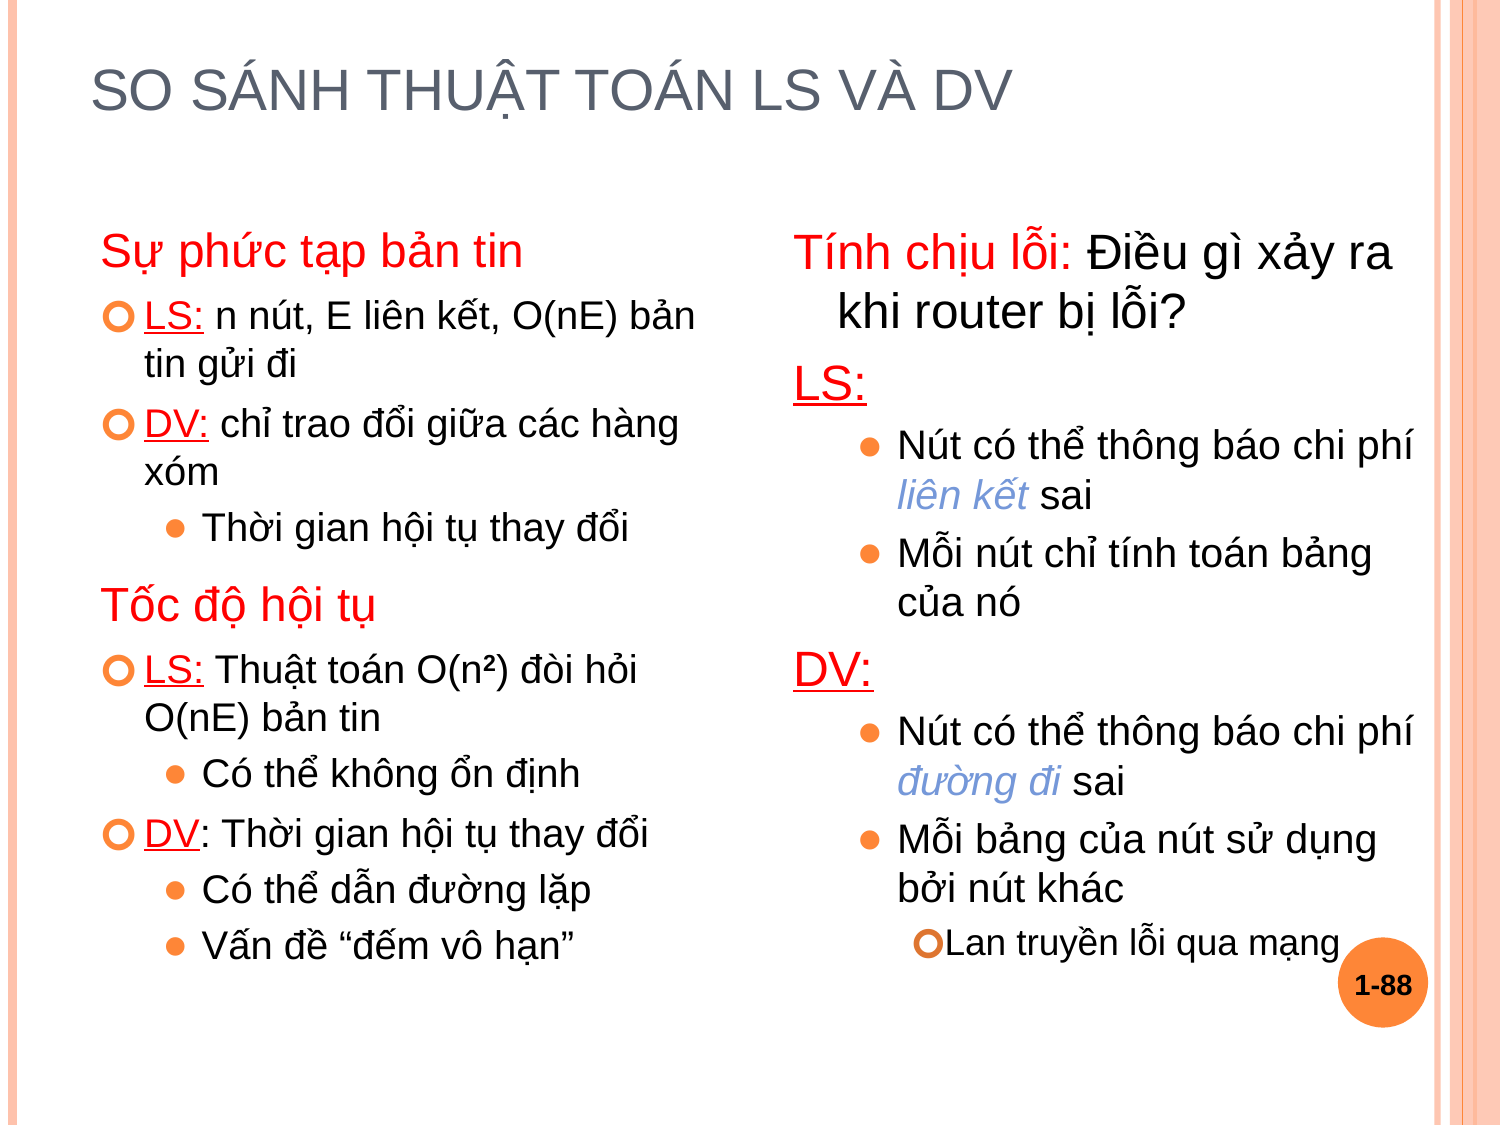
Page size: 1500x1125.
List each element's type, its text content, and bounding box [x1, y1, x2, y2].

slide_number 1-‹#› [1333, 975, 1434, 1026]
list Sự phức tạp bản tin LS: n nút, E liên kết, O(nE) bản tin gửi đi DV: chỉ trao đổi giữa các hàng xóm Thời gian hội tụ thay đổi Tốc độ hội tụ LS: Thuật toán O(n2) đòi hỏi O(nE) bản tin Có thể không ổn định DV: Thời gian hội tụ thay đổi Có thể dẫn đường lặp Vấn đề “đếm vô hạn” [85, 212, 747, 975]
list Tính chịu lỗi: Điều gì xảy ra khi router bị lỗi? LS: Nút có thể thông báo chi phí liên kết sai Mỗi nút chỉ tính toán bảng của nó DV: Nút có thể thông báo chi phí đường đi sai Mỗi bảng của nút sử dụng bởi nút khác Lan truyền lỗi qua mạng [778, 212, 1436, 975]
title So sánh thuật toán LS và DV [75, 45, 1300, 233]
